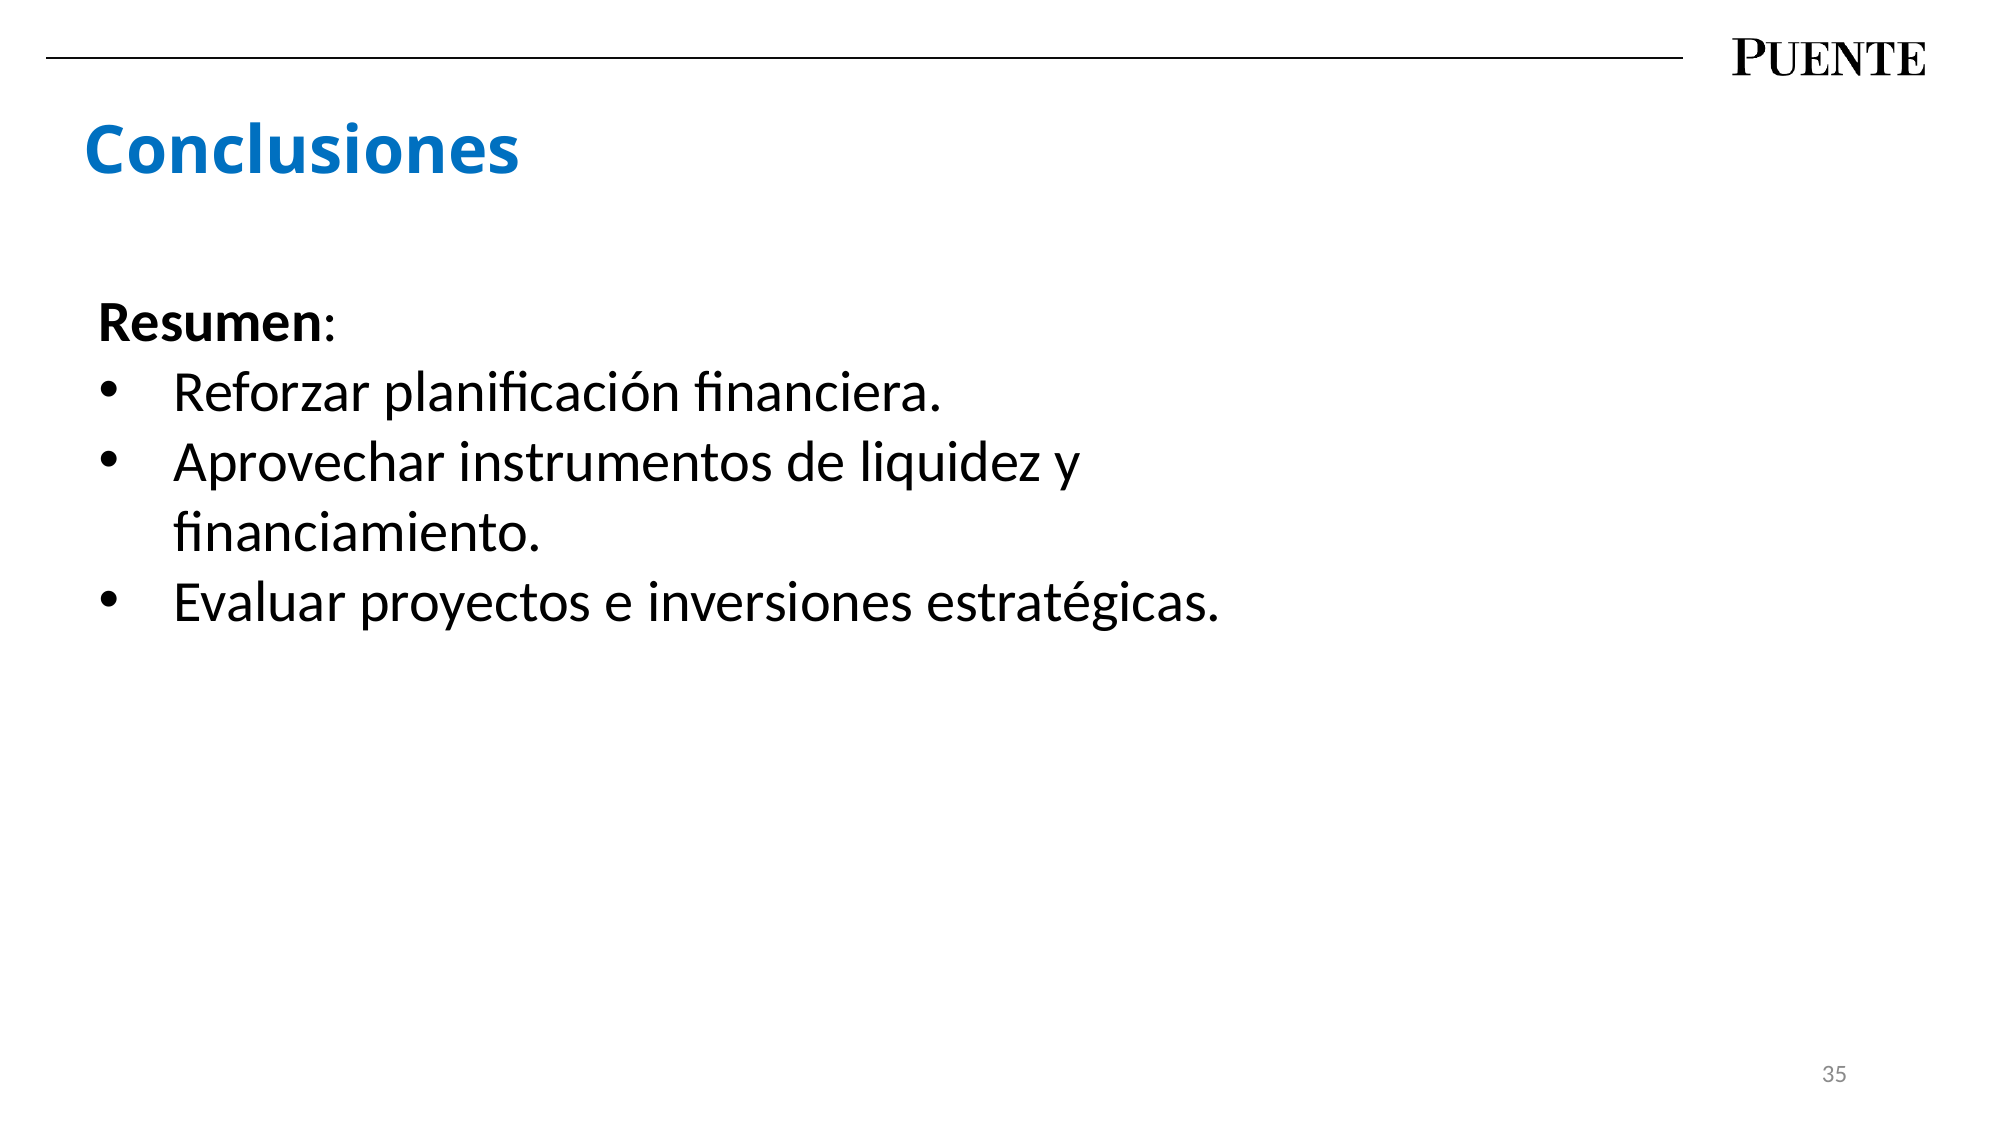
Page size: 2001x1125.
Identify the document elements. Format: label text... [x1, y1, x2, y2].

slide_number 35 [1412, 1042, 1863, 1103]
text_box Conclusiones [83, 105, 1900, 187]
picture [1722, 29, 1937, 87]
text_box Resumen: Reforzar planificación financiera. Aprovechar instrumentos de liquidez y financiamiento. Evaluar proyectos e inversiones estratégicas. [83, 275, 1427, 641]
